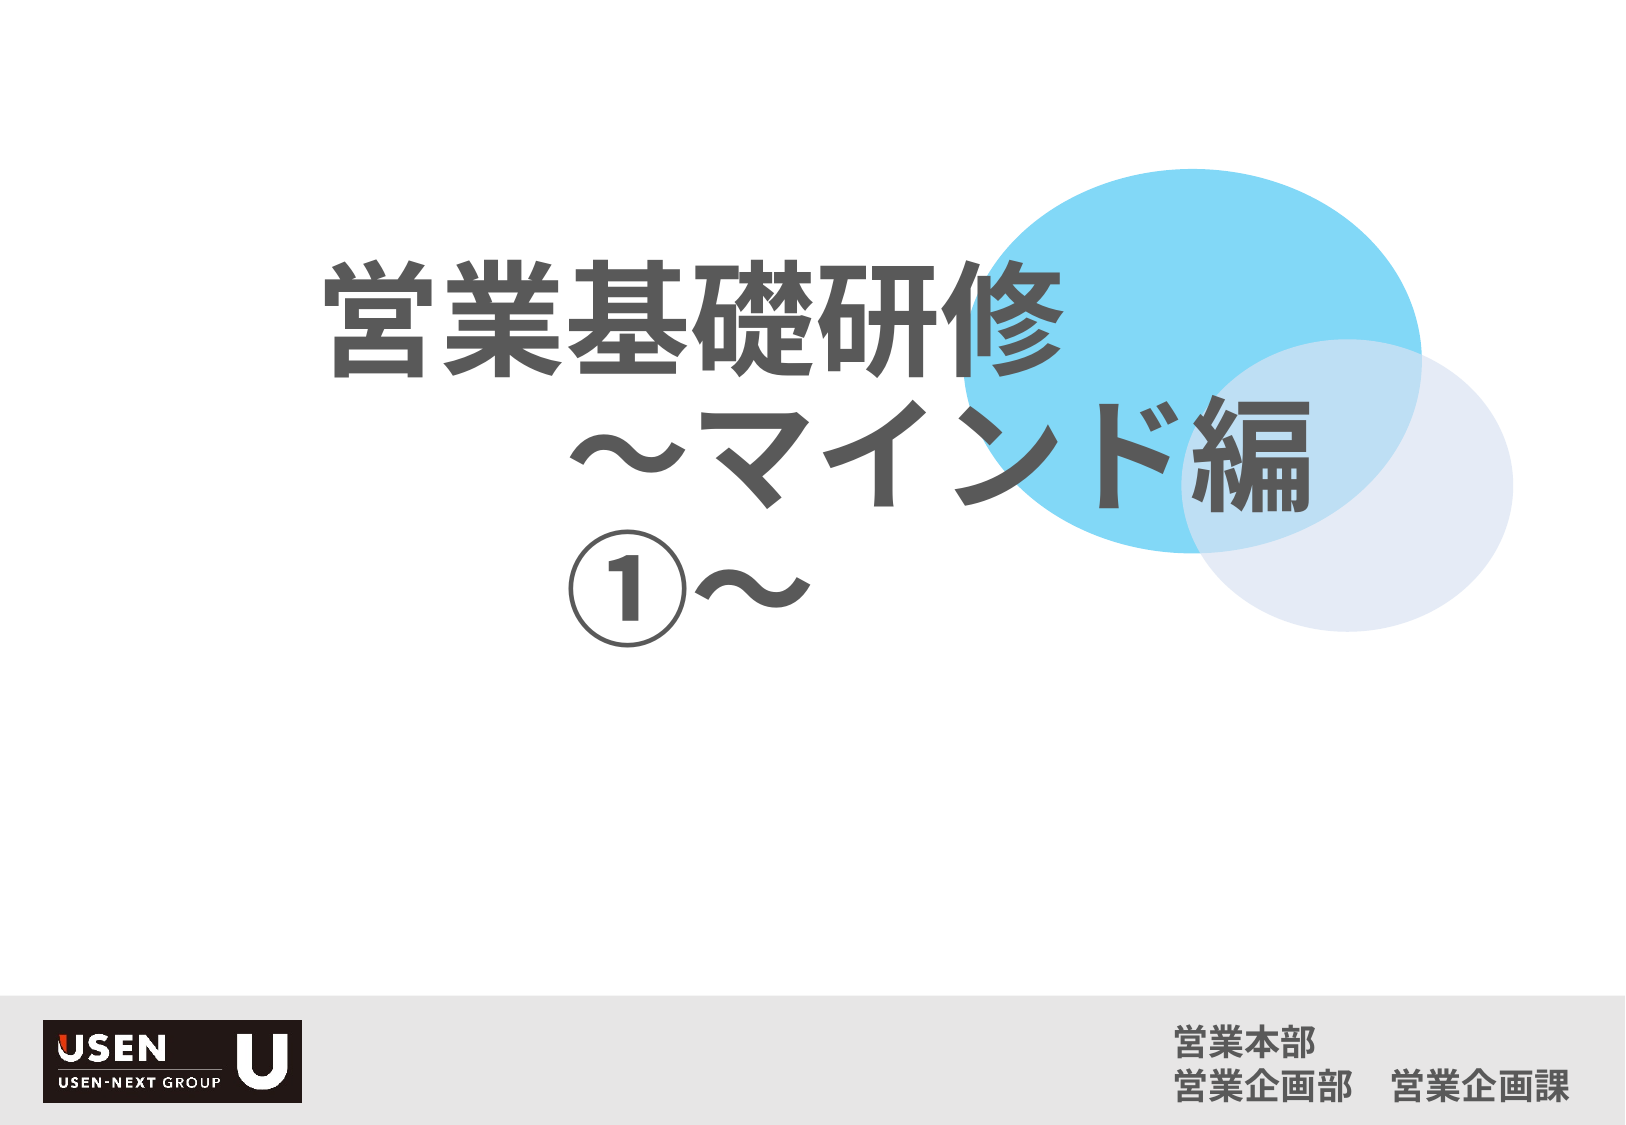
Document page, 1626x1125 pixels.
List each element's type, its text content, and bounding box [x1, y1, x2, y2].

picture [43, 1020, 302, 1103]
title 営業基礎研修 ～マインド編①～ [0, 246, 1382, 671]
